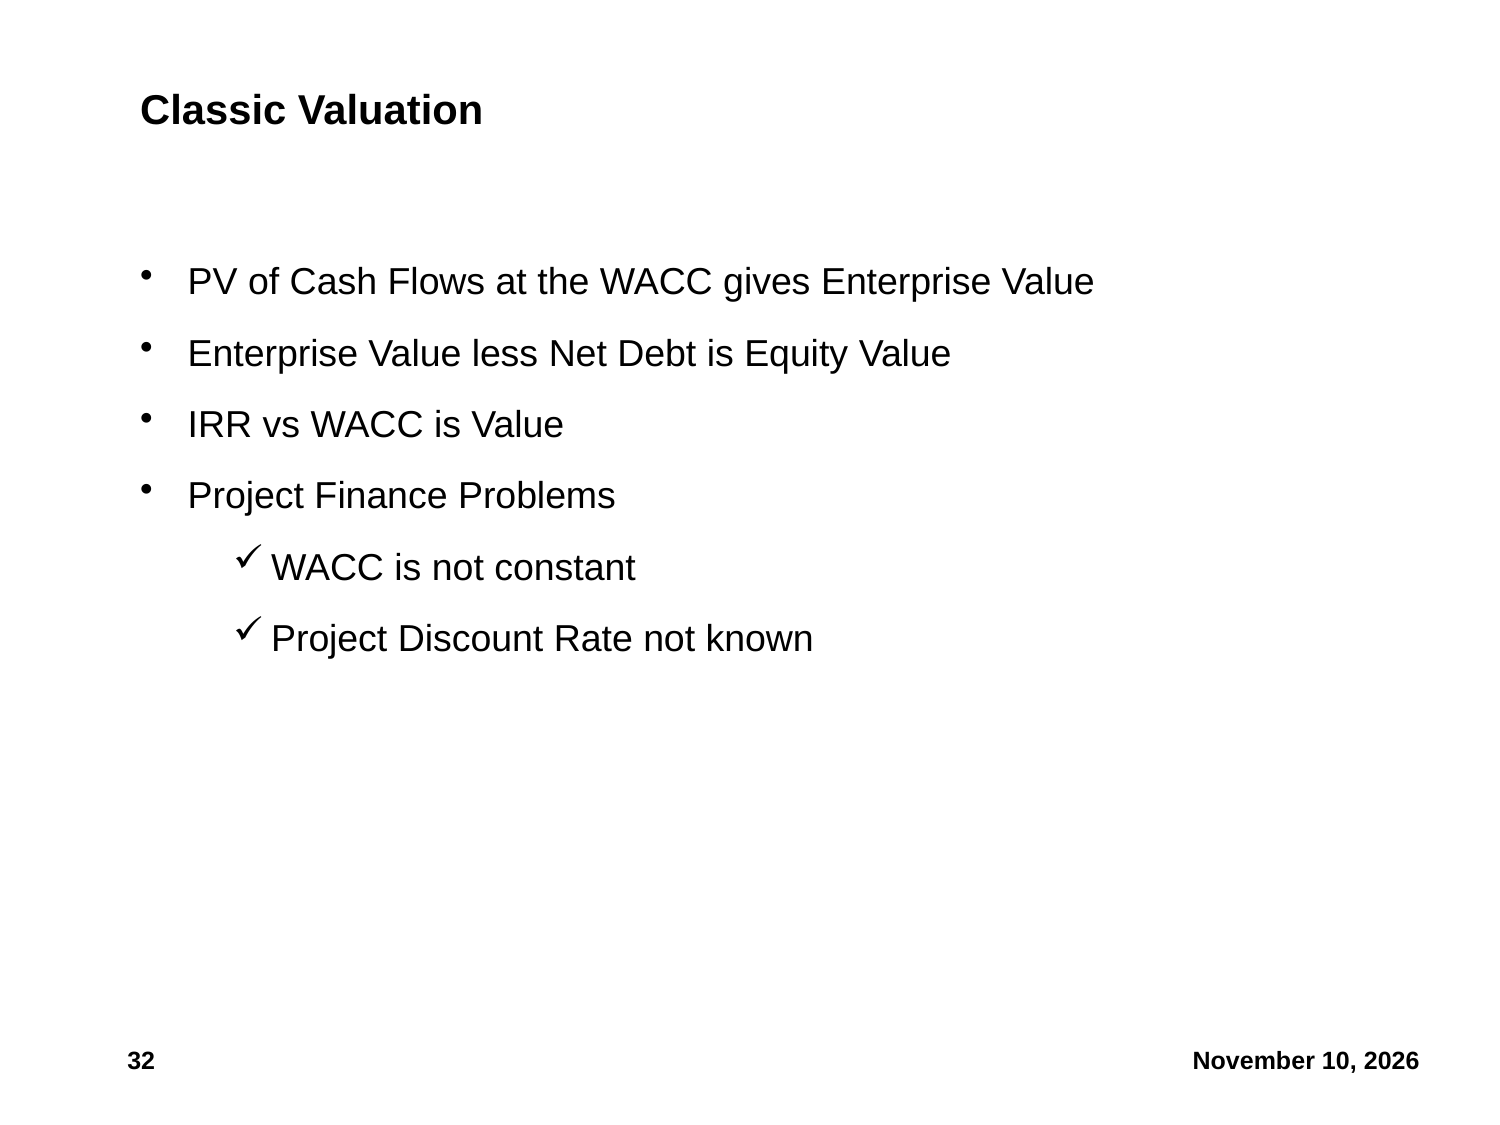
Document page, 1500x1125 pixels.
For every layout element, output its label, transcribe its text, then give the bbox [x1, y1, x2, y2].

title Classic Valuation [124, 74, 1376, 226]
list PV of Cash Flows at the WACC gives Enterprise Value Enterprise Value less Net Debt is Equity Value IRR vs WACC is Value Project Finance Problems WACC is not constant Project Discount Rate not known [124, 249, 1413, 1001]
